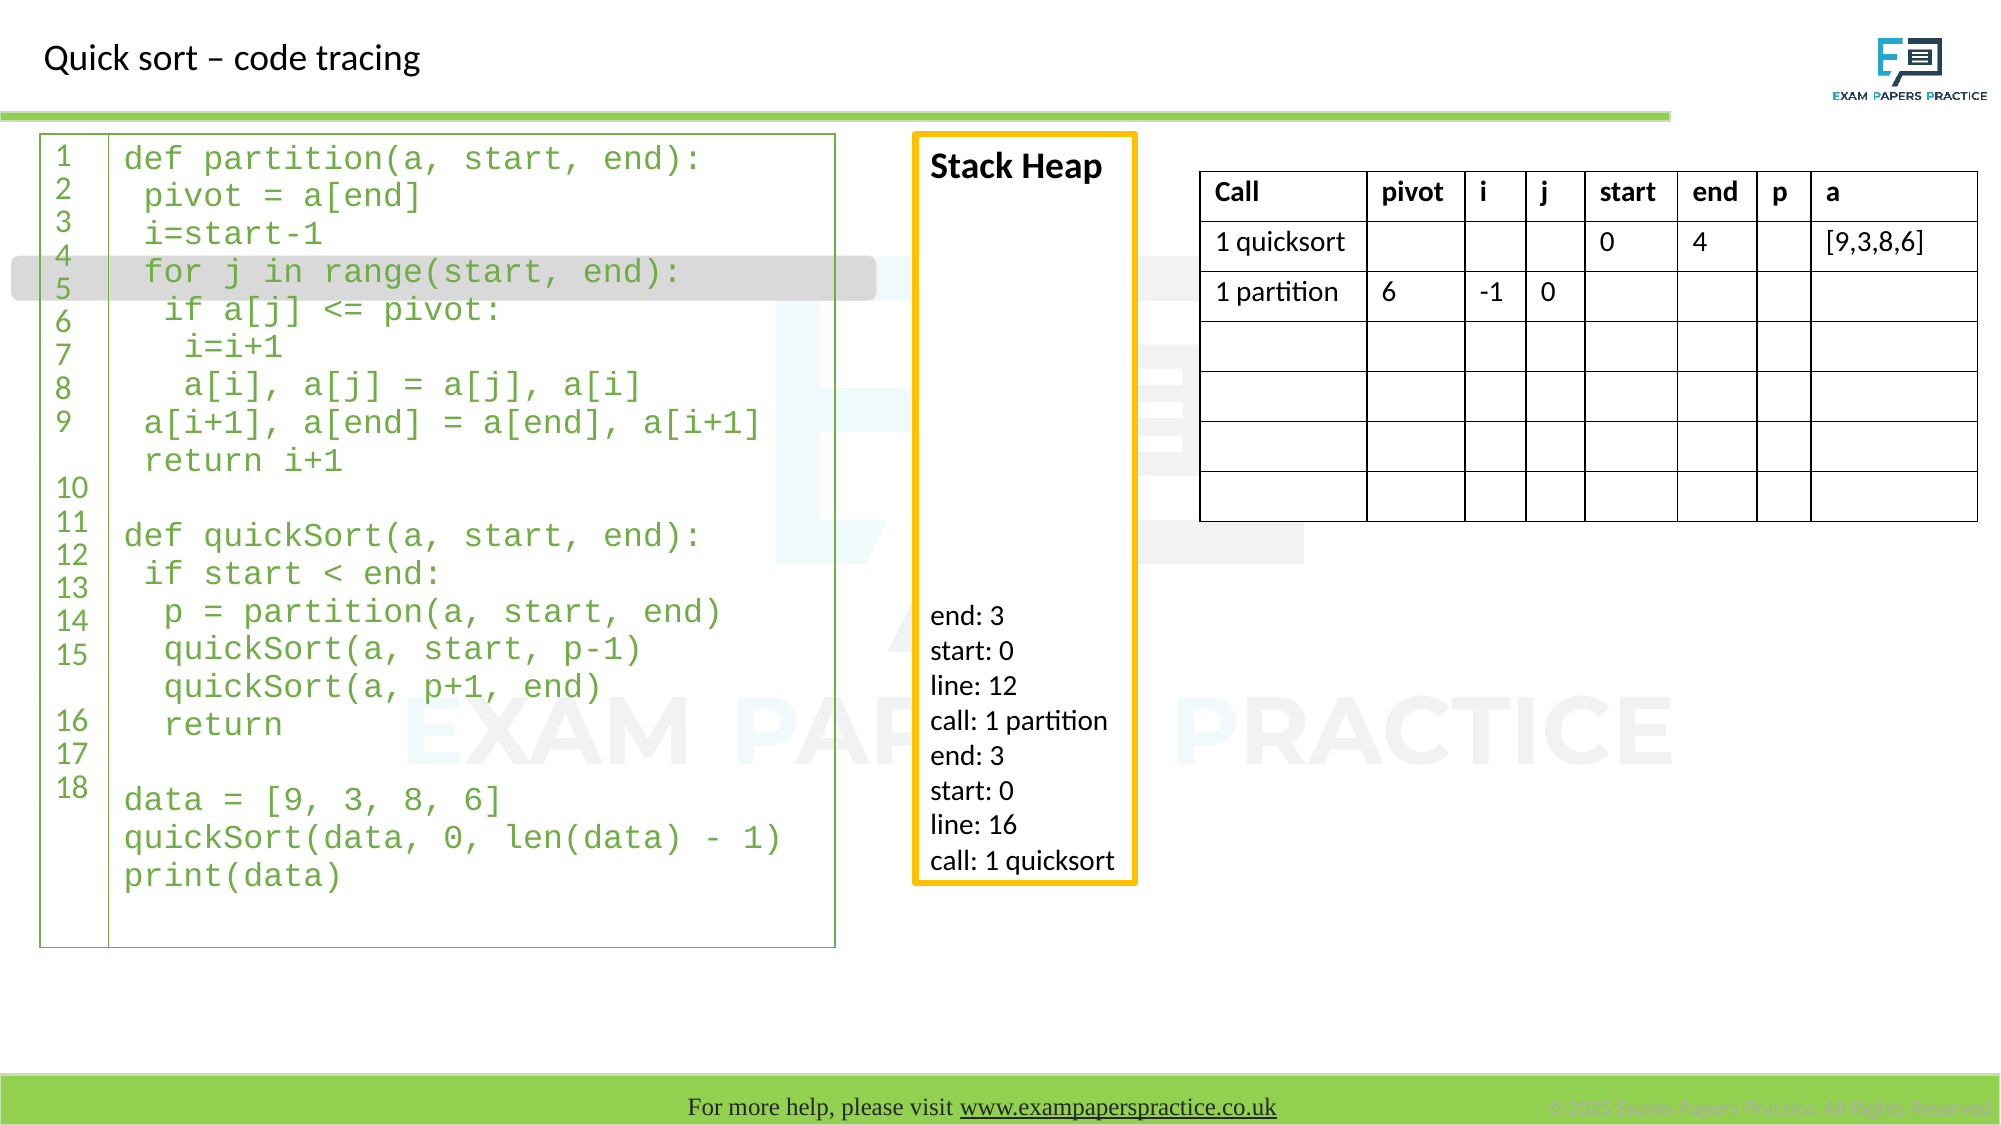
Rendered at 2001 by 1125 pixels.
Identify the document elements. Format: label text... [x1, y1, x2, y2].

table_cell [1812, 472, 1977, 521]
table_header j [1527, 172, 1584, 221]
table_cell [1812, 322, 1977, 371]
table_cell [1466, 422, 1525, 471]
table_cell 0 [1527, 272, 1584, 321]
table_cell [1466, 472, 1525, 521]
table_cell [1812, 272, 1977, 321]
table_cell [1466, 322, 1525, 371]
table_cell [1201, 372, 1366, 421]
table_cell [1466, 372, 1525, 421]
table_cell [1586, 322, 1677, 371]
text_box [836, 255, 877, 301]
text_box Stack Heap end: 3 start: 0 line: 12 call: 1 partition end: 3 start: 0 line: 16 call: 1 quicksort [915, 133, 1135, 884]
table_cell [1527, 222, 1584, 271]
table_cell [1586, 372, 1677, 421]
table_header p [1758, 172, 1810, 221]
table_header Call [1201, 172, 1366, 221]
table_cell 1 quicksort [1201, 222, 1366, 271]
table_cell [1527, 472, 1584, 521]
table_cell [1368, 222, 1464, 271]
table_cell [1201, 472, 1366, 521]
table_cell [1368, 472, 1464, 521]
table_header def partition(a, start, end): pivot = a[end] i=start-1 for j in range(start, end): if a[j] <= pivot: i=i+1 a[i], a[j] = a[j], a[i] a[i+1], a[end] = a[end], a[i+1] return i+1 def quickSort(a, start, end): if start < end: p = partition(a, start, end) quickSort(a, start, p-1) quickSort(a, p+1, end) return data = [9, 3, 8, 6] quickSort(data, 0, len(data) - 1) print(data) [109, 135, 834, 947]
table_cell [1758, 472, 1810, 521]
table_cell [1812, 372, 1977, 421]
table_cell [1368, 322, 1464, 371]
table_header i [1466, 172, 1525, 221]
table_header pivot [1368, 172, 1464, 221]
table_cell [1678, 372, 1756, 421]
text_box [11, 255, 39, 301]
table_cell -1 [1466, 272, 1525, 321]
table_cell [1758, 322, 1810, 371]
table_cell [1586, 472, 1677, 521]
table_cell [1466, 222, 1525, 271]
table_cell [1758, 272, 1810, 321]
table_header start [1586, 172, 1677, 221]
table_cell [1201, 422, 1366, 471]
table_cell [1678, 472, 1756, 521]
table_cell [1758, 372, 1810, 421]
table_cell [1678, 322, 1756, 371]
table_cell 6 [1368, 272, 1464, 321]
table_cell [1527, 422, 1584, 471]
table_cell 0 [1586, 222, 1677, 271]
table_cell [1812, 422, 1977, 471]
table_cell [1527, 372, 1584, 421]
table_cell [1368, 422, 1464, 471]
table_cell [1678, 272, 1756, 321]
text_box Quick sort – code tracing [28, 25, 1072, 86]
table_header end [1678, 172, 1756, 221]
table_cell [1201, 322, 1366, 371]
table_cell 1 partition [1201, 272, 1366, 321]
table_cell 4 [1678, 222, 1756, 271]
table_header 1 2 3 4 5 6 7 8 9 10 11 12 13 14 15 16 17 18 [41, 135, 108, 947]
table_cell [1368, 372, 1464, 421]
table_header a [1812, 172, 1977, 221]
table_cell [1586, 272, 1677, 321]
table_cell [1527, 322, 1584, 371]
table_cell [1758, 222, 1810, 271]
table_cell [1586, 422, 1677, 471]
table_cell [1758, 422, 1810, 471]
table_cell [1678, 422, 1756, 471]
table_cell [9,3,8,6] [1812, 222, 1977, 271]
